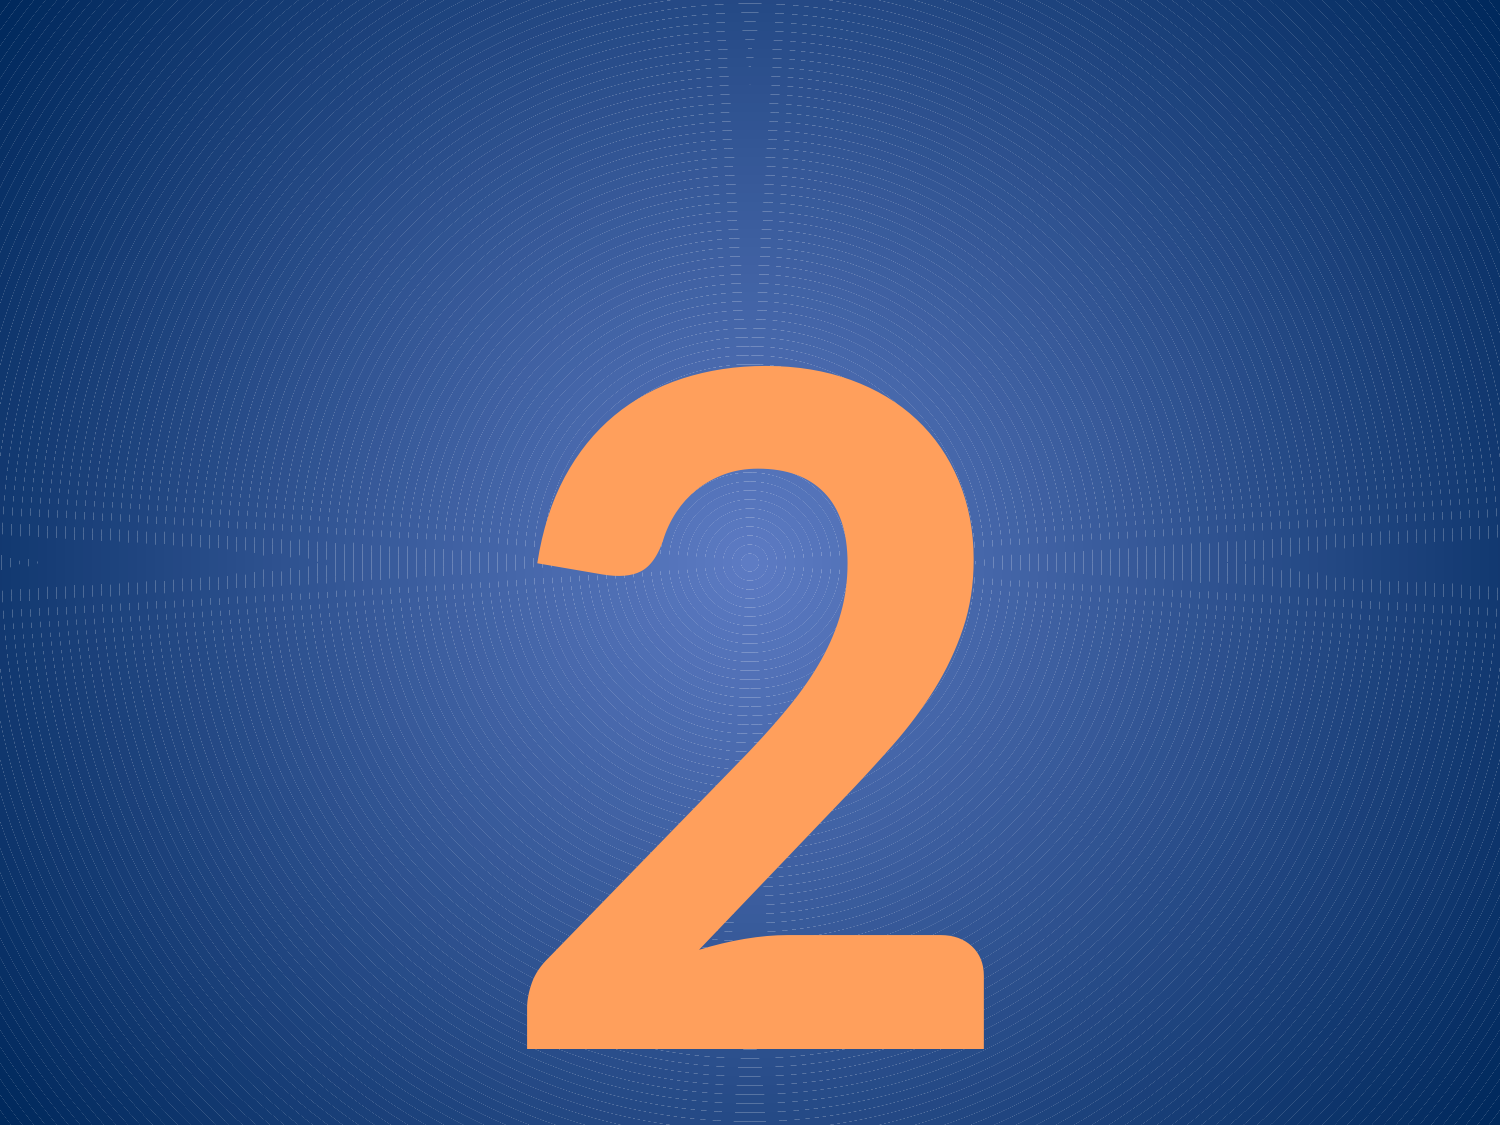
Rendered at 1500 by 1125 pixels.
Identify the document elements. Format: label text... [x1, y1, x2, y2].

text_box 2 [477, 0, 1036, 1125]
